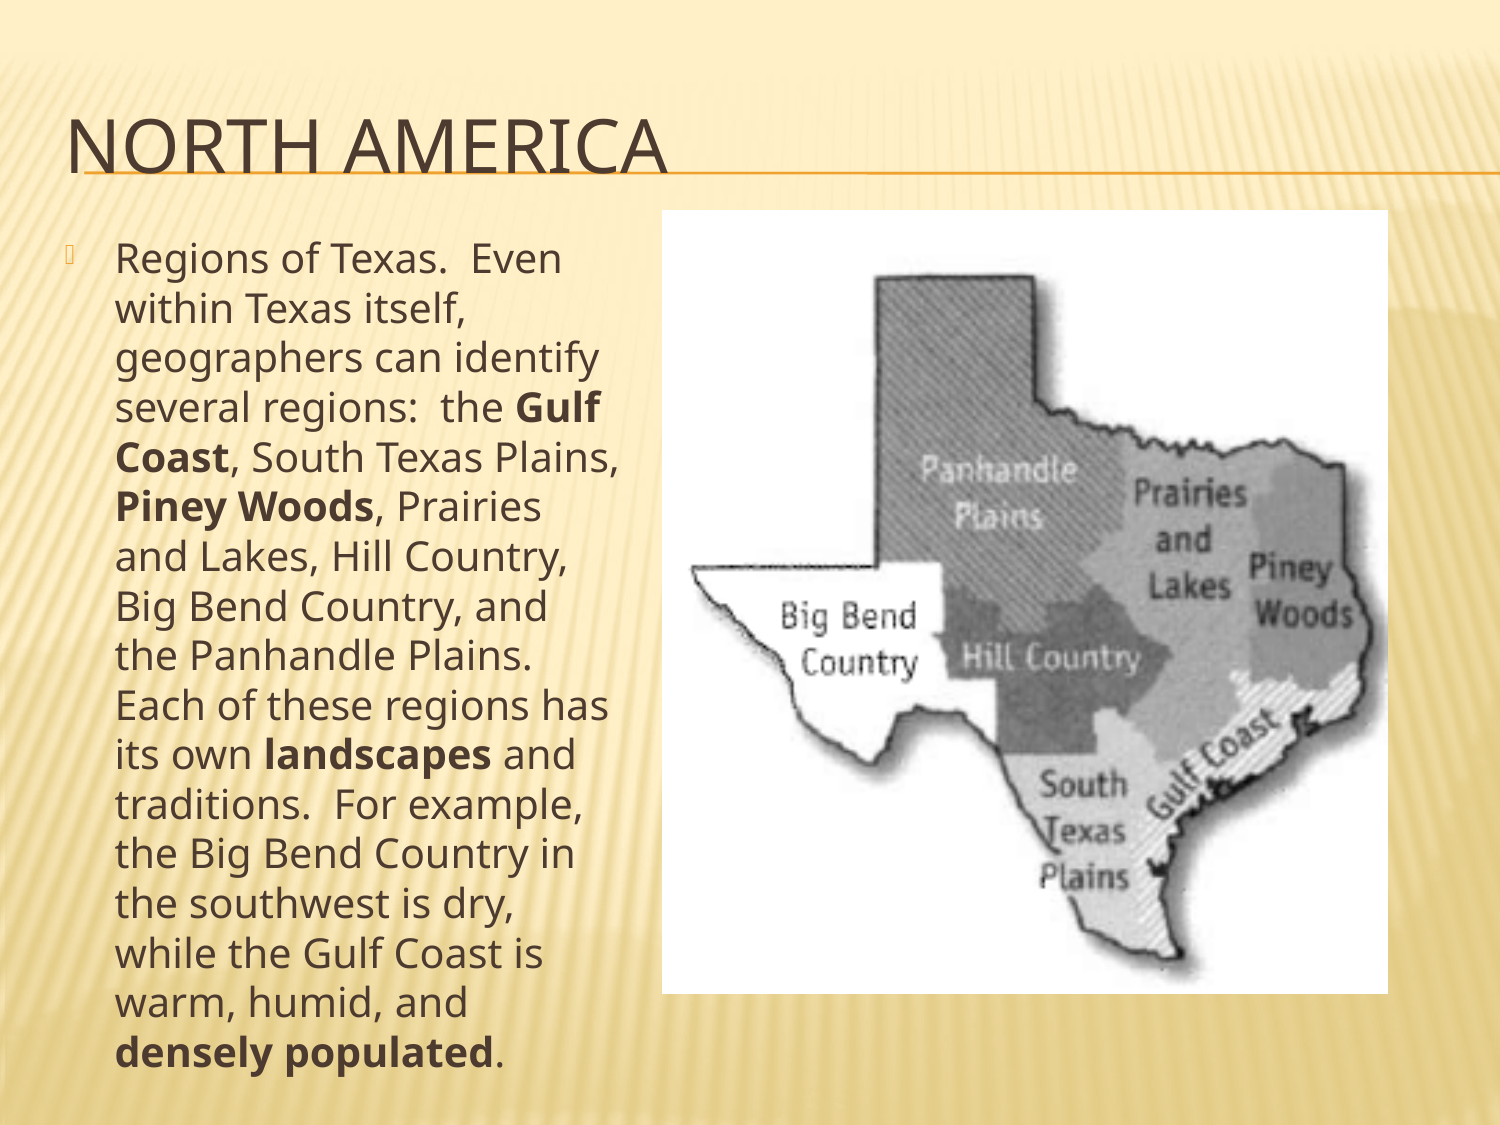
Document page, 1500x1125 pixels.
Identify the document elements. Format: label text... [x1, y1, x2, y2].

picture [662, 210, 1388, 995]
title North America [50, 75, 1475, 213]
list Regions of Texas. Even within Texas itself, geographers can identify several regions: the Gulf Coast, South Texas Plains, Piney Woods, Prairies and Lakes, Hill Country, Big Bend Country, and the Panhandle Plains. Each of these regions has its own landscapes and traditions. For example, the Big Bend Country in the southwest is dry, while the Gulf Coast is warm, humid, and densely populated. [50, 224, 638, 1100]
